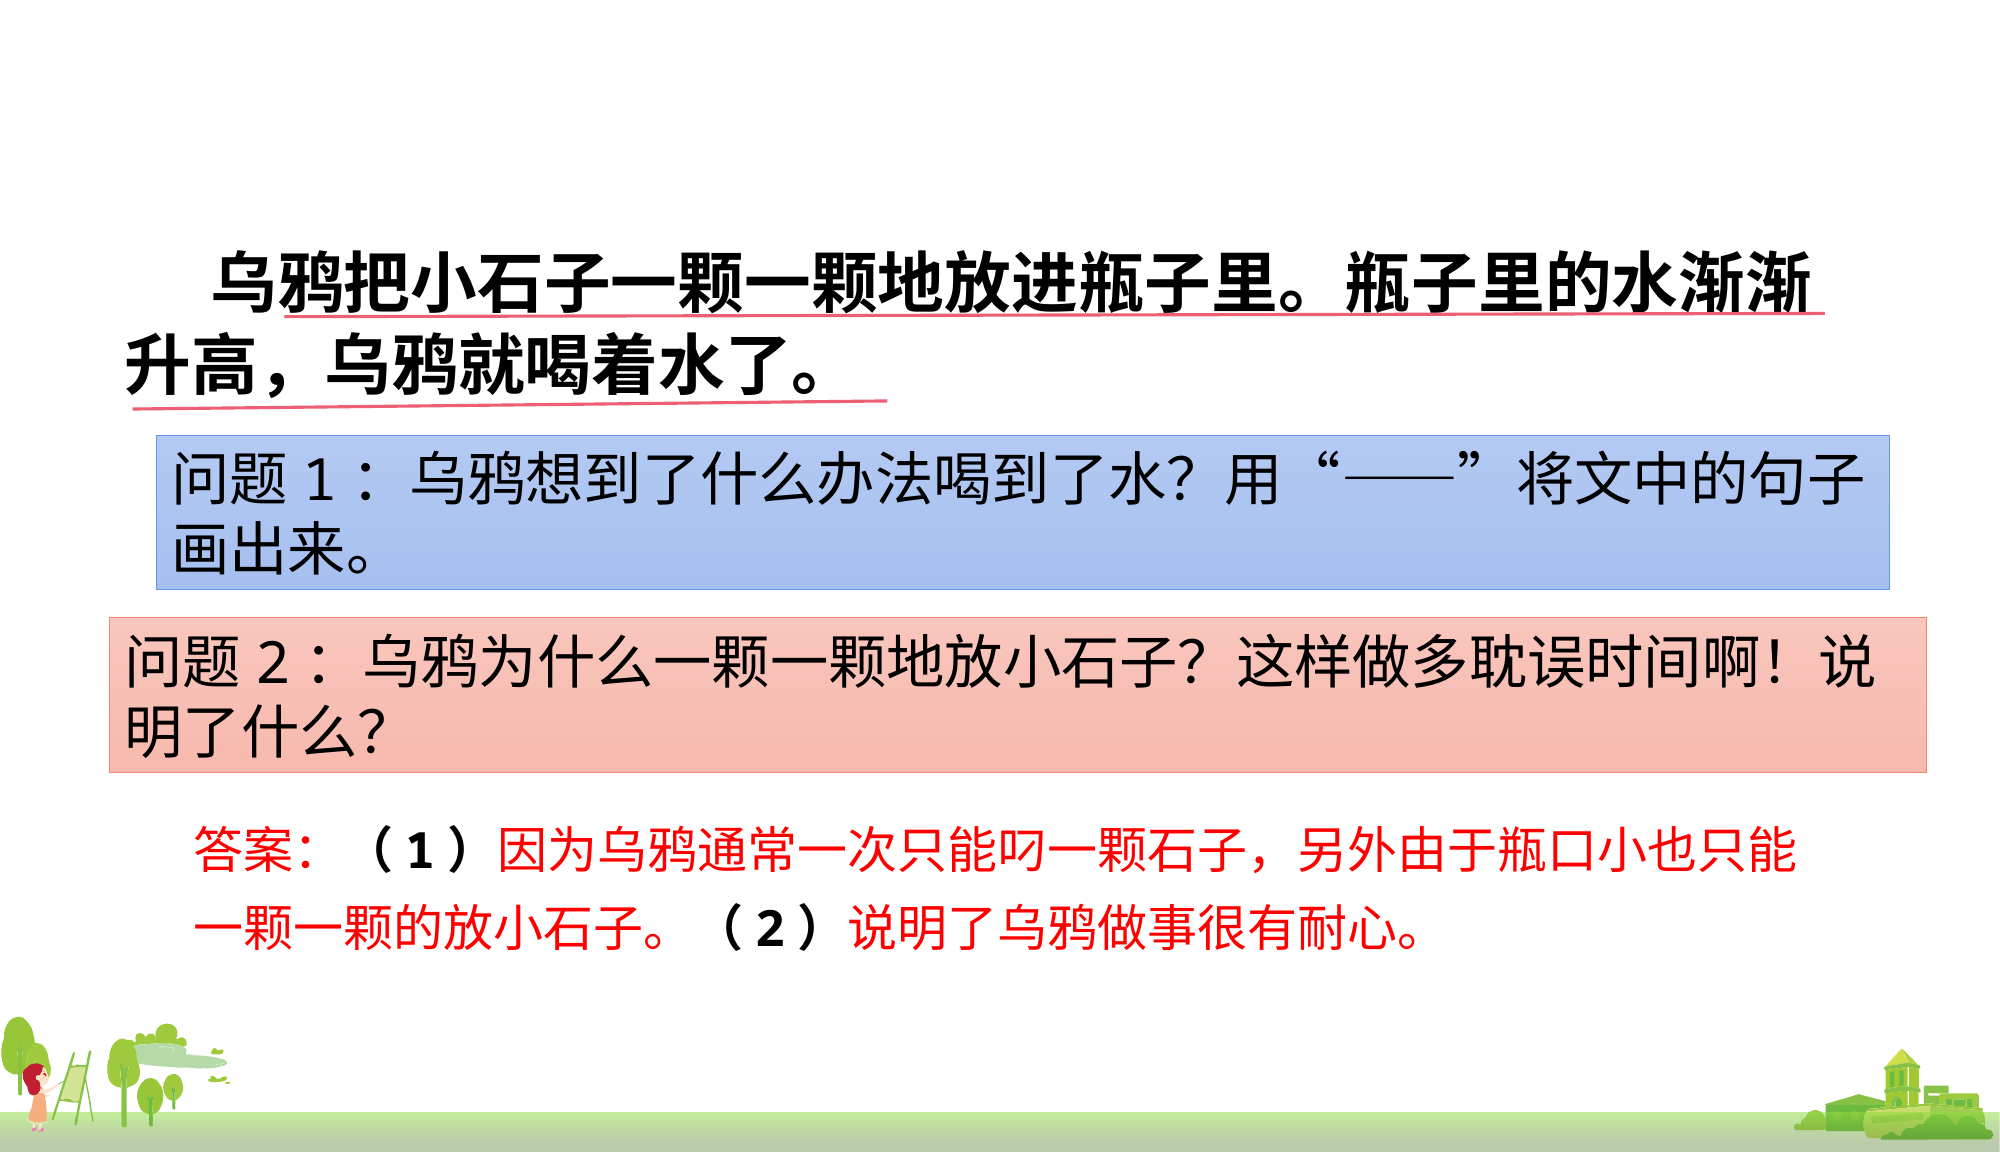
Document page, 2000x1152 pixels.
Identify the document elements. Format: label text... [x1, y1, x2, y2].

text_box 问题2：乌鸦为什么一颗一颗地放小石子？这样做多耽误时间啊！说明了什么？ [109, 617, 1927, 773]
text_box 乌鸦把小石子一颗一颗地放进瓶子里。瓶子里的水渐渐升高，乌鸦就喝着水了。 [109, 225, 1890, 411]
text_box 答案：（1）因为乌鸦通常一次只能叼一颗石子，另外由于瓶口小也只能一颗一颗的放小石子。（2）说明了乌鸦做事很有耐心。 [178, 793, 1858, 965]
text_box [284, 313, 1825, 317]
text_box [132, 400, 888, 409]
text_box 问题1：乌鸦想到了什么办法喝到了水？用“——”将文中的句子画出来。 [156, 435, 1890, 590]
